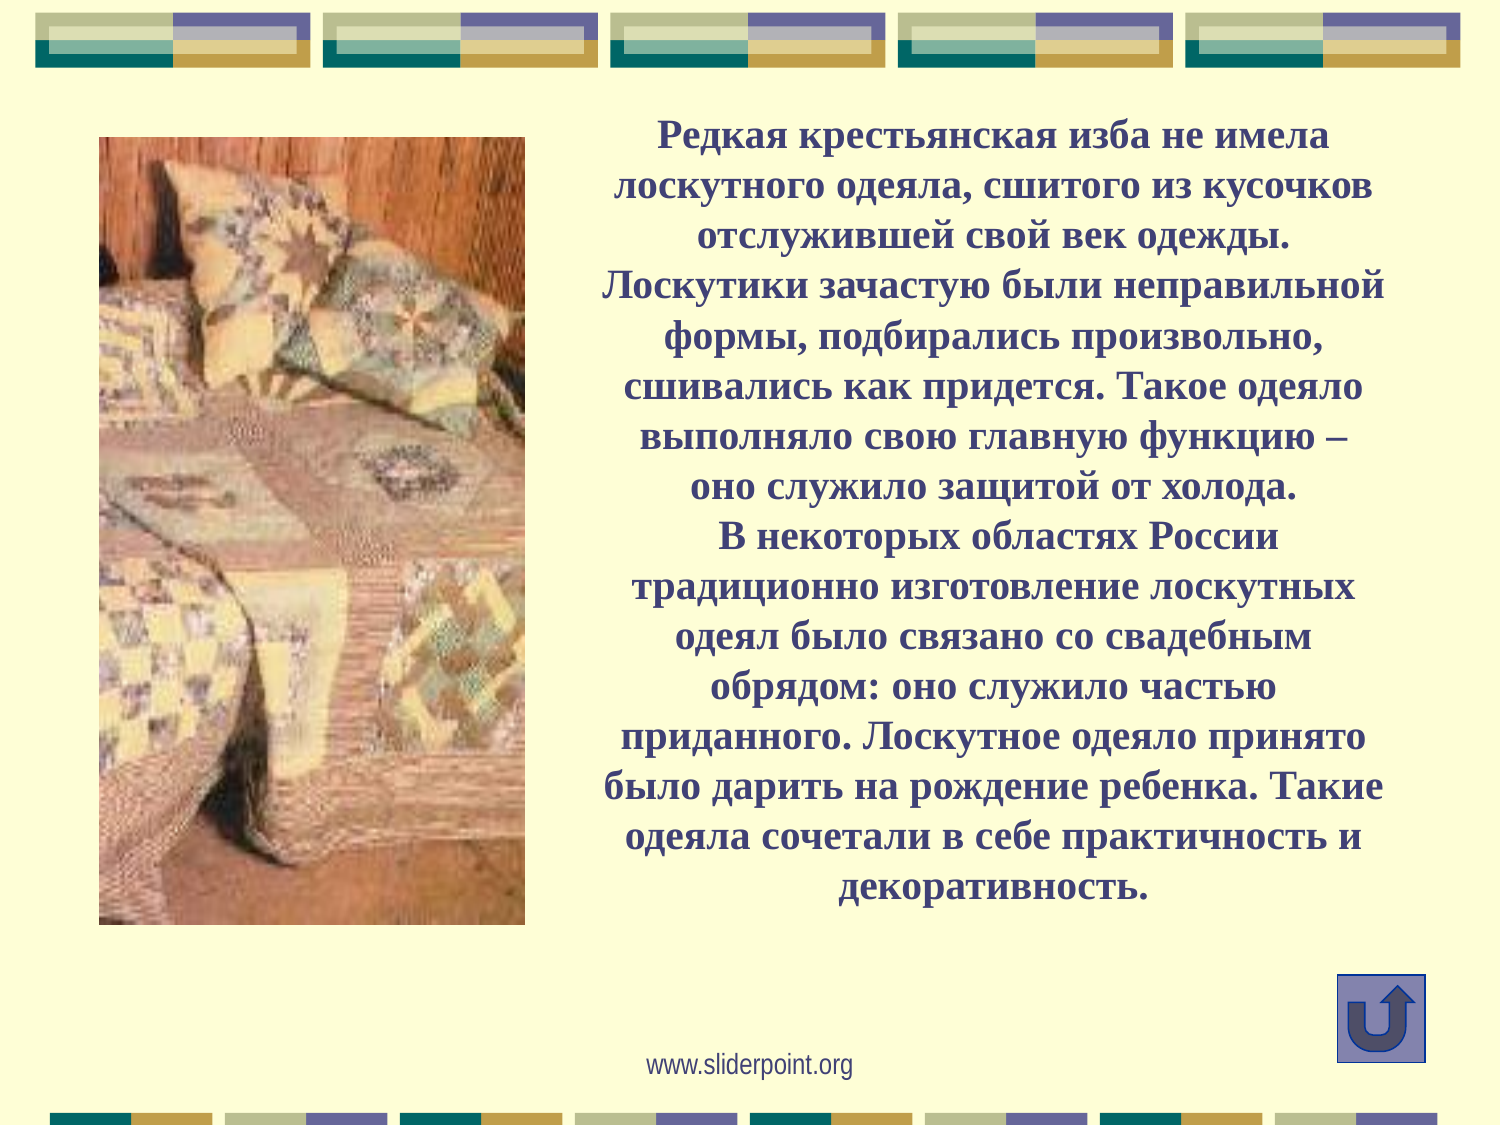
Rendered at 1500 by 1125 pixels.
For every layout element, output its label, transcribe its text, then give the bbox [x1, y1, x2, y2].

footer www.sliderpoint.org [512, 1012, 988, 1088]
picture [99, 137, 526, 926]
text_box Редкая крестьянская изба не имела лоскутного одеяла, сшитого из кусочков отслужившей свой век одежды. Лоскутики зачастую были неправильной формы, подбирались произвольно, сшивались как придется. Такое одеяло выполняло свою главную функцию – оно служило защитой от холода. В некоторых областях России традиционно изготовление лоскутных одеял было связано со свадебным обрядом: оно служило частью приданного. Лоскутное одеяло принято было дарить на рождение ребенка. Такие одеяла сочетали в себе практичность и декоративность. [587, 99, 1400, 915]
text_box [1337, 974, 1425, 1063]
